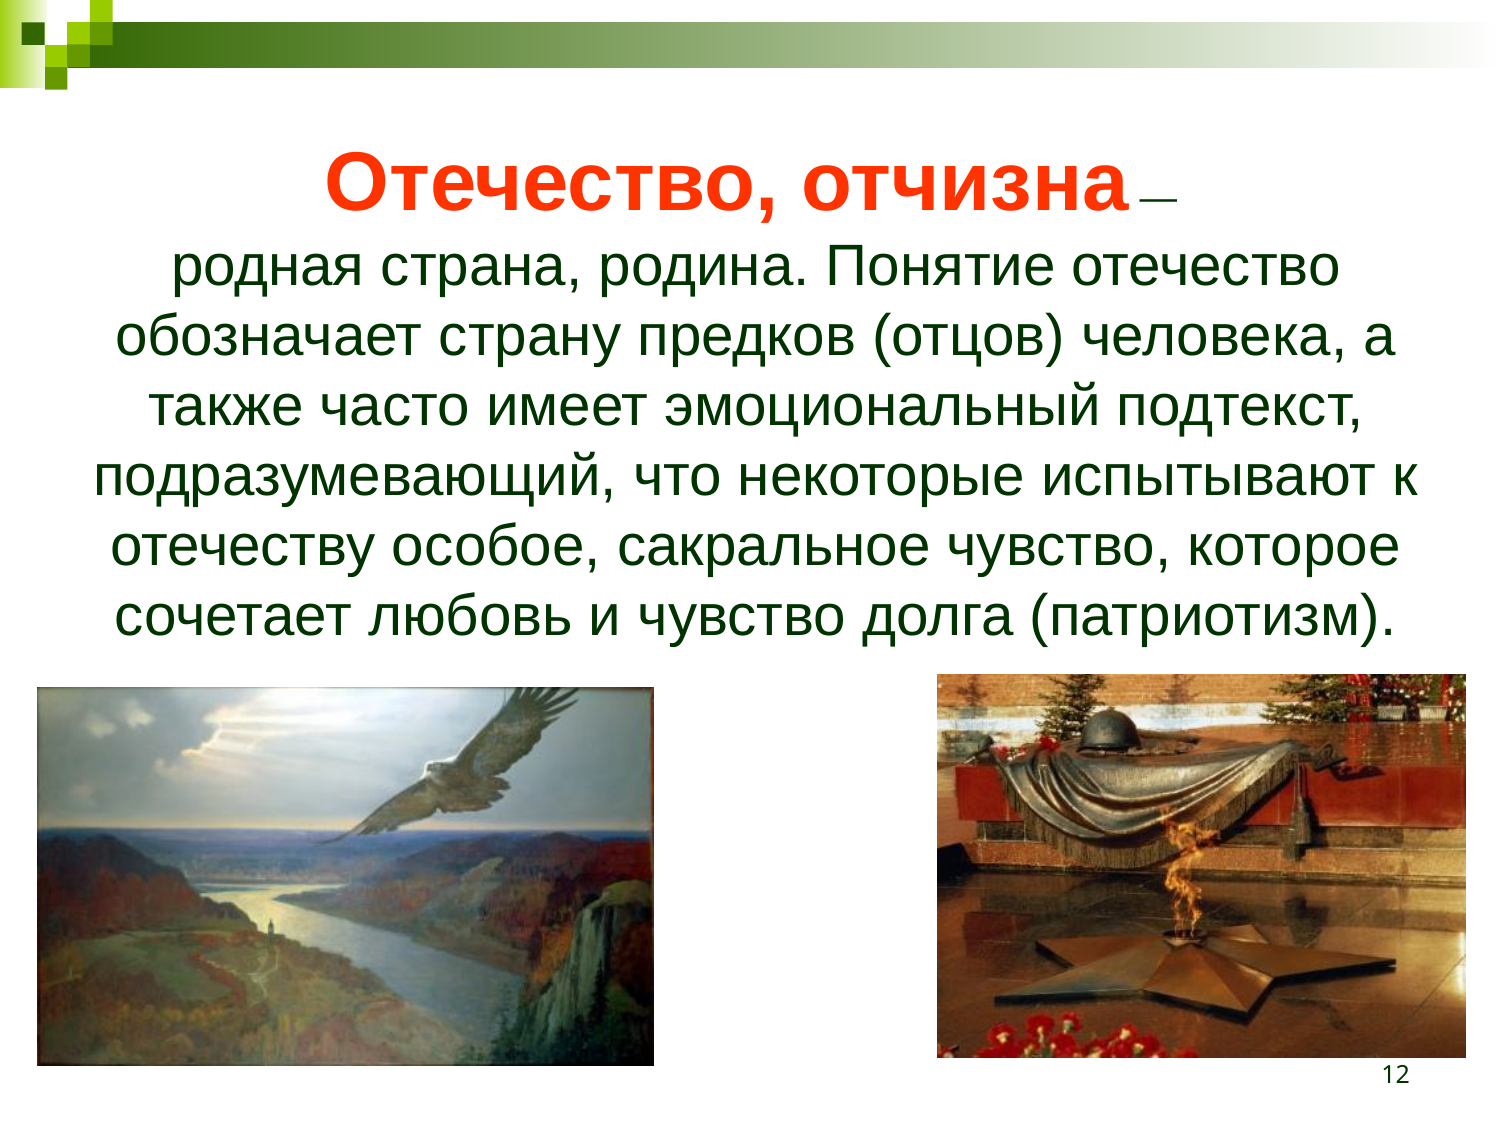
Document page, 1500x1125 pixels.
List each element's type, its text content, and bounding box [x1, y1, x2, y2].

picture [937, 674, 1466, 1058]
title Отечество, отчизна — родная страна, родина. Понятие отечество обозначает страну предков (отцов) человека, а также часто имеет эмоциональный подтекст, подразумевающий, что некоторые испытывают к отечеству особое, сакральное чувство, которое сочетает любовь и чувство долга (патриотизм). [74, 99, 1438, 676]
picture [37, 687, 654, 1066]
slide_number 12 [1074, 1066, 1426, 1101]
